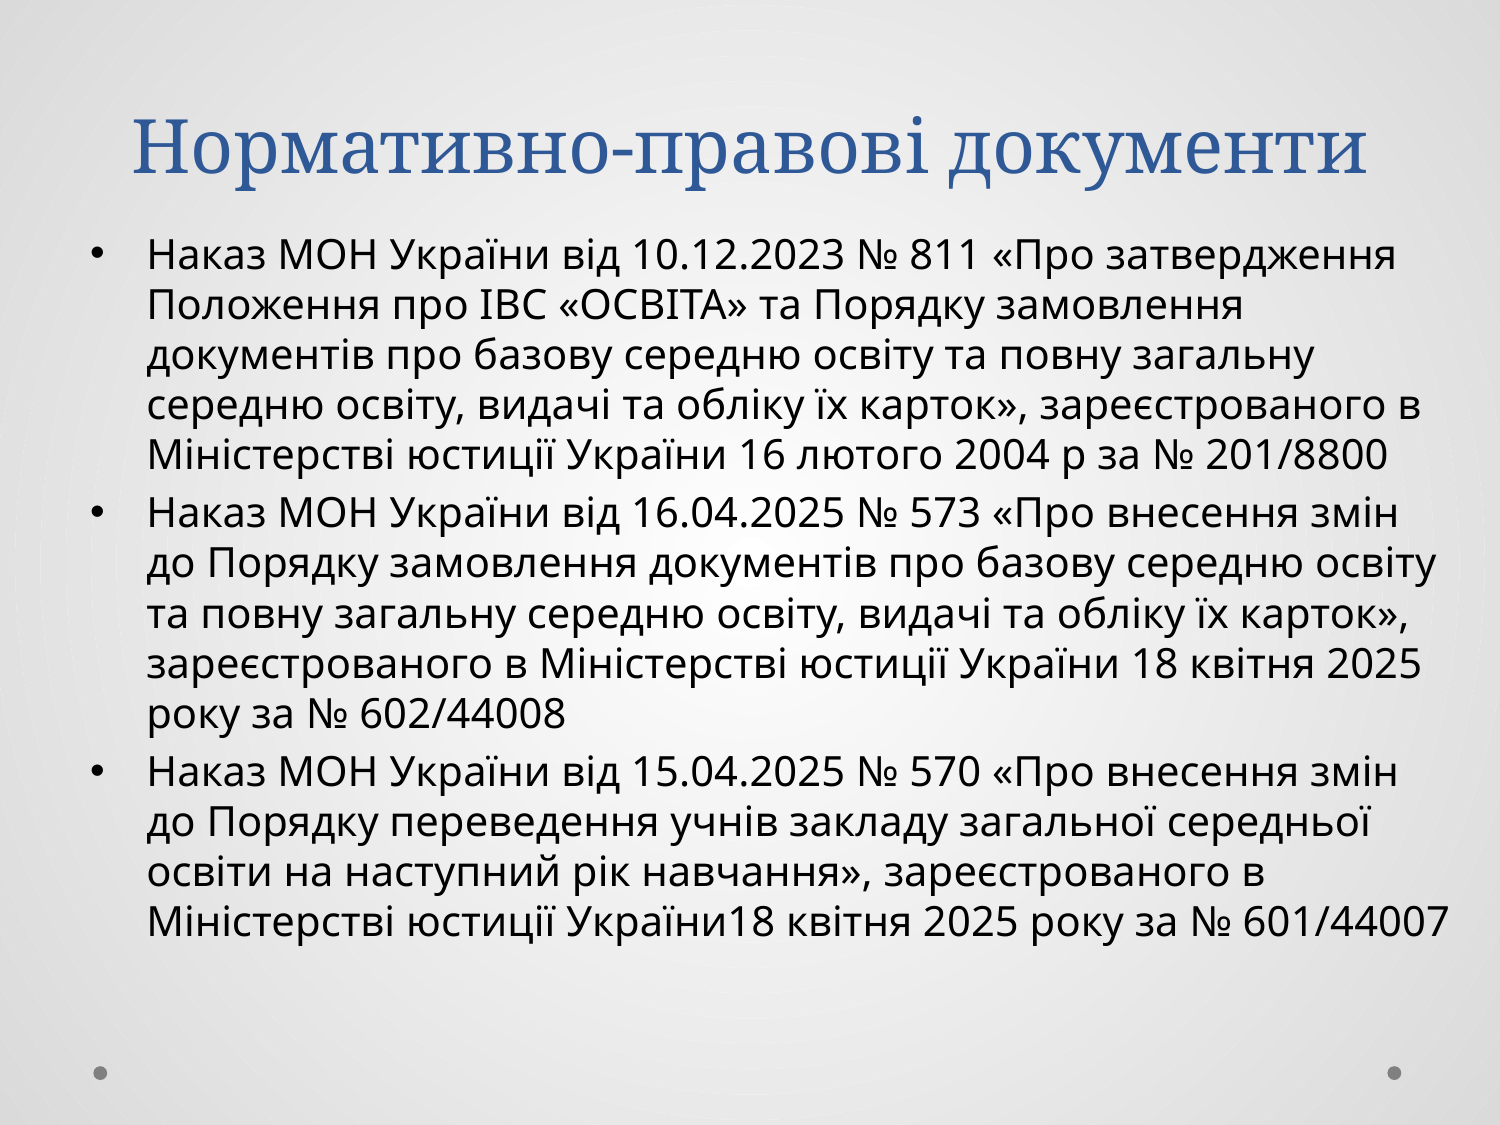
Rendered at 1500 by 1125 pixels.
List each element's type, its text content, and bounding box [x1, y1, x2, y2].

list Наказ МОН України від 10.12.2023 № 811 «Про затвердження Положення про ІВС «ОСВІТА» та Порядку замовлення документів про базову середню освіту та повну загальну середню освіту, видачі та обліку їх карток», зареєстрованого в Міністерстві юстиції України 16 лютого 2004 р за № 201/8800 Наказ МОН України від 16.04.2025 № 573 «Про внесення змін до Порядку замовлення документів про базову середню освіту та повну загальну середню освіту, видачі та обліку їх карток», зареєстрованого в Міністерстві юстиції України 18 квітня 2025 року за № 602/44008 Наказ МОН України від 15.04.2025 № 570 «Про внесення змін до Порядку переведення учнів закладу загальної середньої освіти на наступний рік навчання», зареєстрованого в Міністерстві юстиції України18 квітня 2025 року за № 601/44007 [75, 219, 1471, 1005]
title Нормативно-правові документи [75, 54, 1425, 197]
